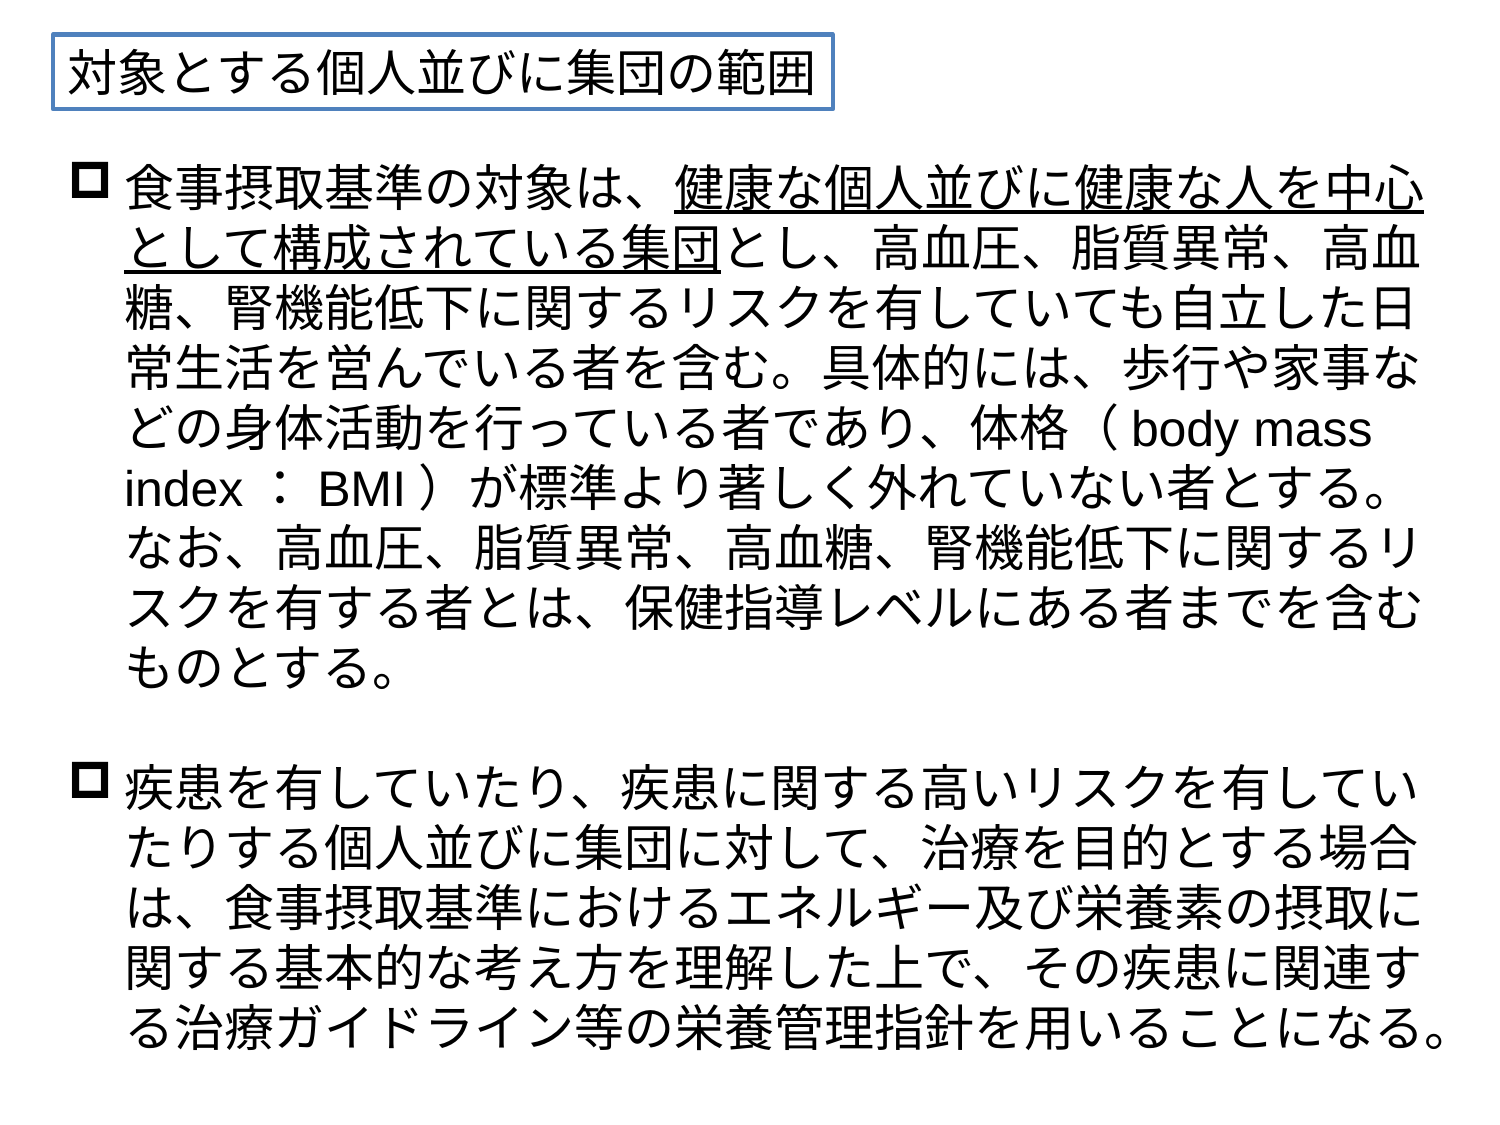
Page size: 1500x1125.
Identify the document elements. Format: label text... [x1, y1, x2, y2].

text_box 食事摂取基準の対象は、健康な個人並びに健康な人を中心として構成されている集団とし、高血圧、脂質異常、高血糖、腎機能低下に関するリスクを有していても自立した日常生活を営んでいる者を含む。具体的には、歩行や家事などの身体活動を行っている者であり、体格（body mass index：BMI）が標準より著しく外れていない者とする。なお、高血圧、脂質異常、高血糖、腎機能低下に関するリスクを有する者とは、保健指導レベルにある者までを含むものとする。 疾患を有していたり、疾患に関する高いリスクを有していたりする個人並びに集団に対して、治療を目的とする場合は、食事摂取基準におけるエネルギー及び栄養素の摂取に関する基本的な考え方を理解した上で、その疾患に関連する治療ガイドライン等の栄養管理指針を用いることになる。 [53, 149, 1471, 1114]
text_box 対象とする個人並びに集団の範囲 [51, 32, 835, 111]
